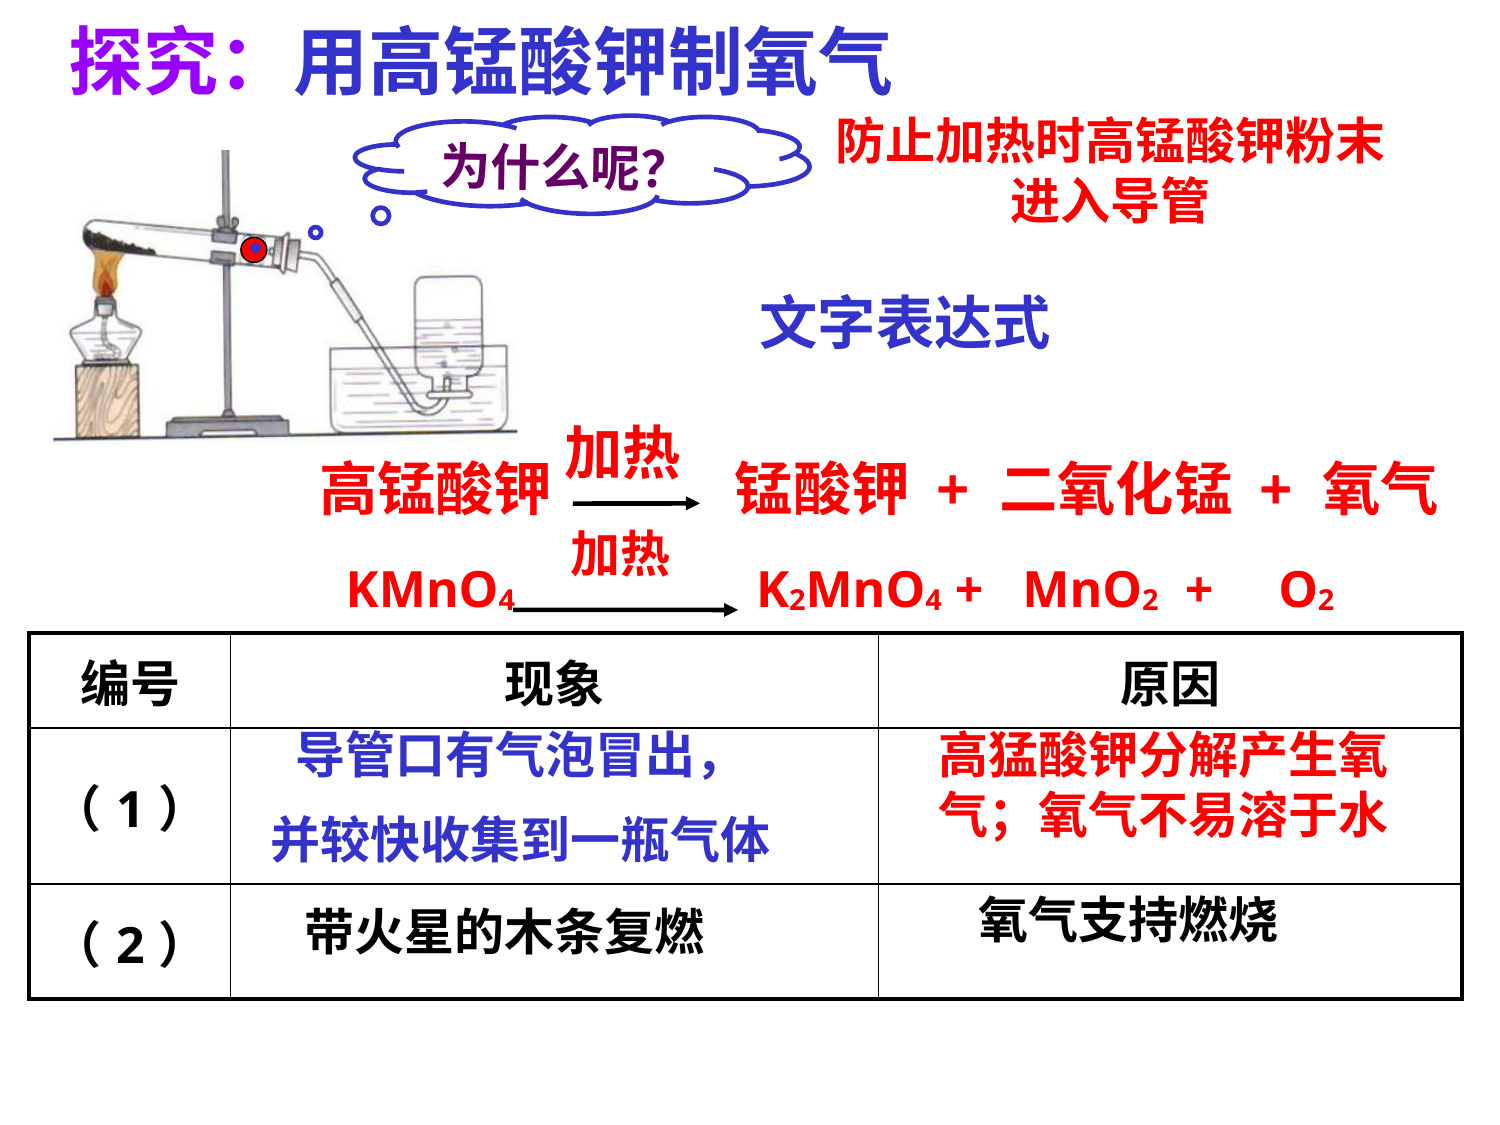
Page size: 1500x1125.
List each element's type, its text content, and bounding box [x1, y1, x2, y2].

table_cell [879, 729, 1460, 883]
table_header 原因 [879, 655, 1460, 727]
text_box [53, 113, 810, 445]
table_cell （1） [31, 729, 230, 883]
text_box 氧气支持燃烧 [963, 881, 1294, 957]
text_box 导管口有气泡冒出， 并较快收集到一瓶气体 [254, 716, 787, 876]
table_header 编号 [31, 635, 230, 727]
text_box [147, 408, 1500, 513]
table_cell [879, 885, 1460, 997]
text_box 防止加热时高锰酸钾粉末进入导管 [809, 101, 1412, 237]
text_box 高猛酸钾分解产生氧气；氧气不易溶于水 [879, 716, 1447, 851]
text_box 探究：用高锰酸钾制氧气 [5, 7, 956, 112]
table_cell [231, 729, 878, 883]
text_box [100, 515, 1500, 646]
table_cell （2） [31, 885, 230, 997]
text_box 文字表达式 [814, 279, 1156, 364]
table_header 现象 [231, 655, 878, 727]
table_cell [231, 885, 878, 997]
text_box 带火星的木条复燃 [289, 893, 720, 968]
